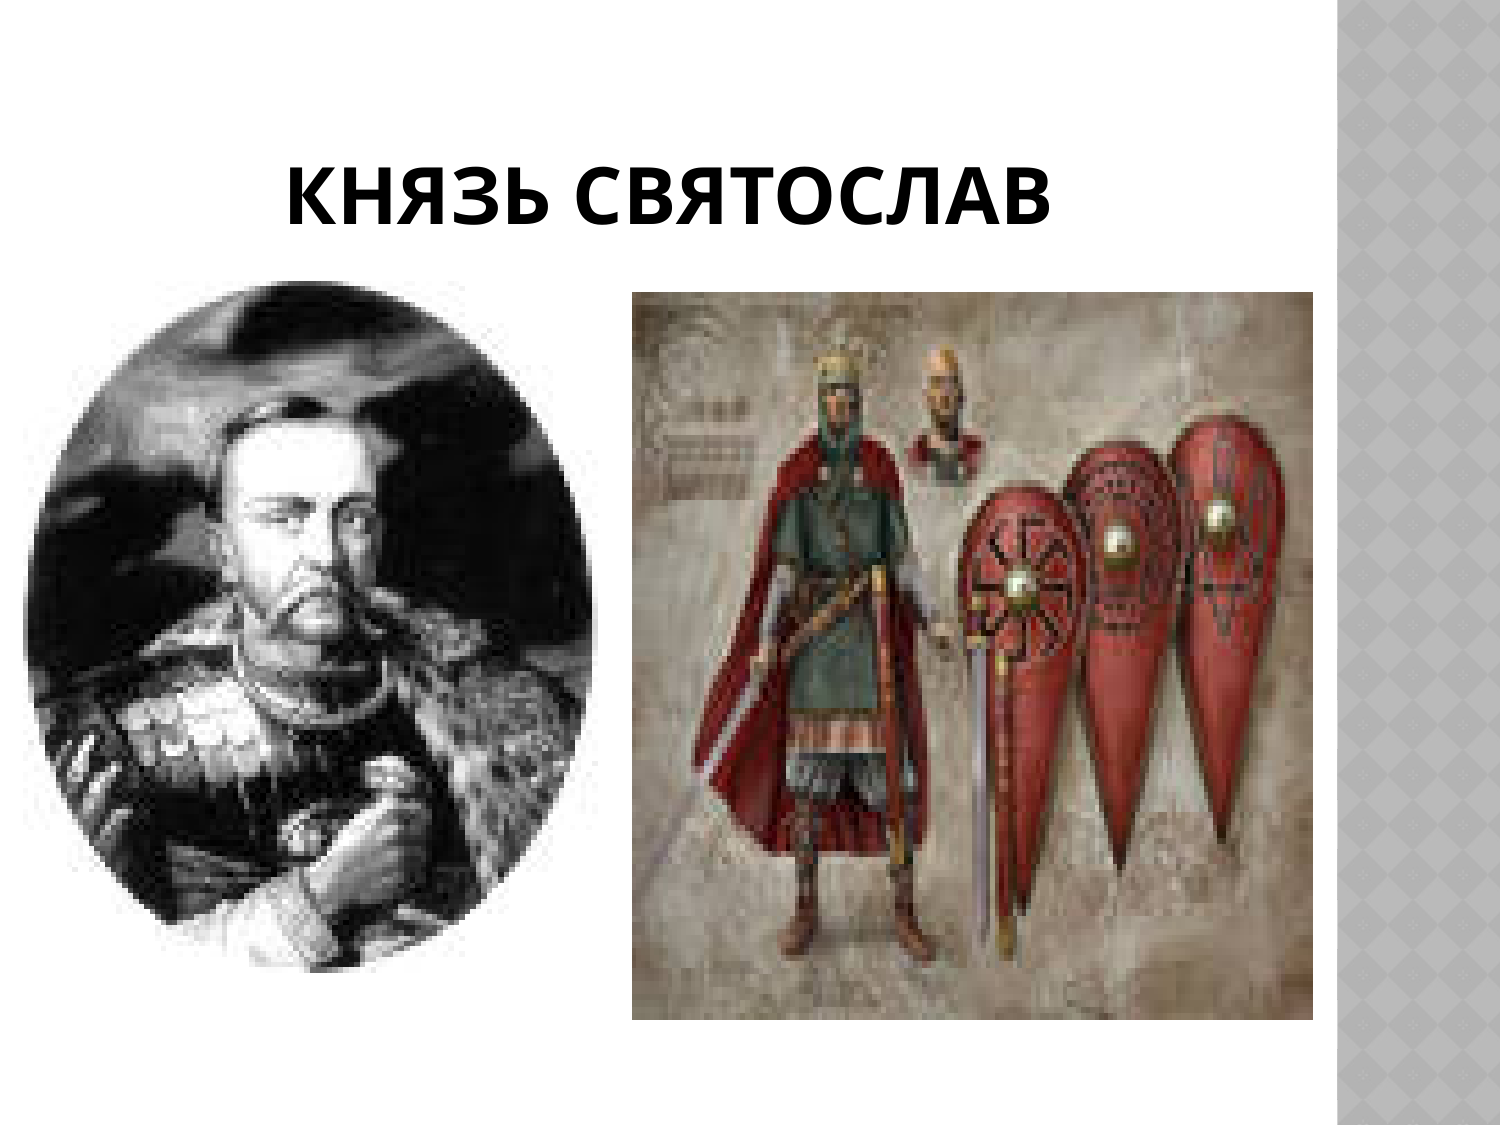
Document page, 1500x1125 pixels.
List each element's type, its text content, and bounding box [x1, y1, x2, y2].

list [632, 292, 1313, 1020]
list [22, 280, 599, 973]
title Князь Святослав [75, 52, 1263, 240]
